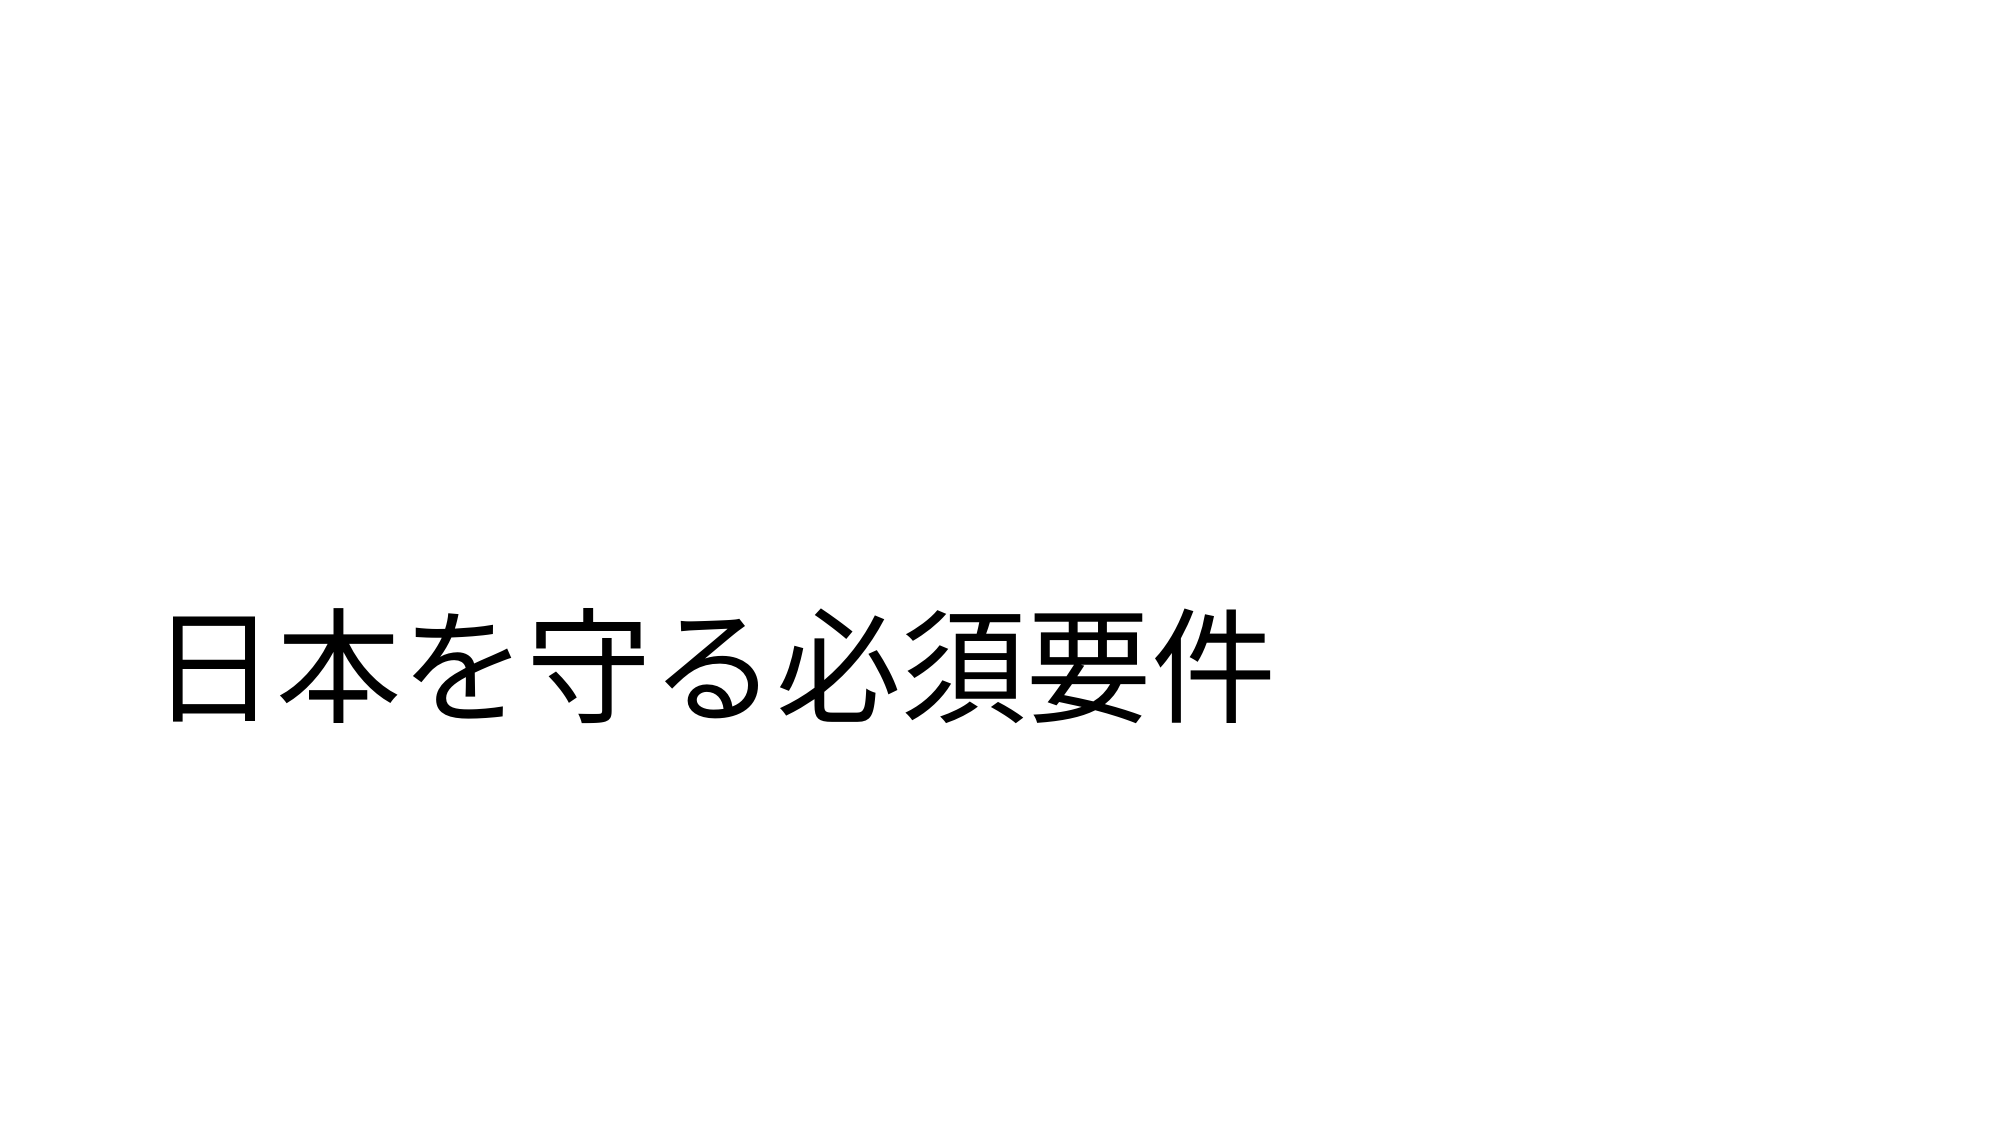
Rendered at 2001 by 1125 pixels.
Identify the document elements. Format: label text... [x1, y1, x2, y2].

title 日本を守る必須要件 [136, 280, 1862, 749]
